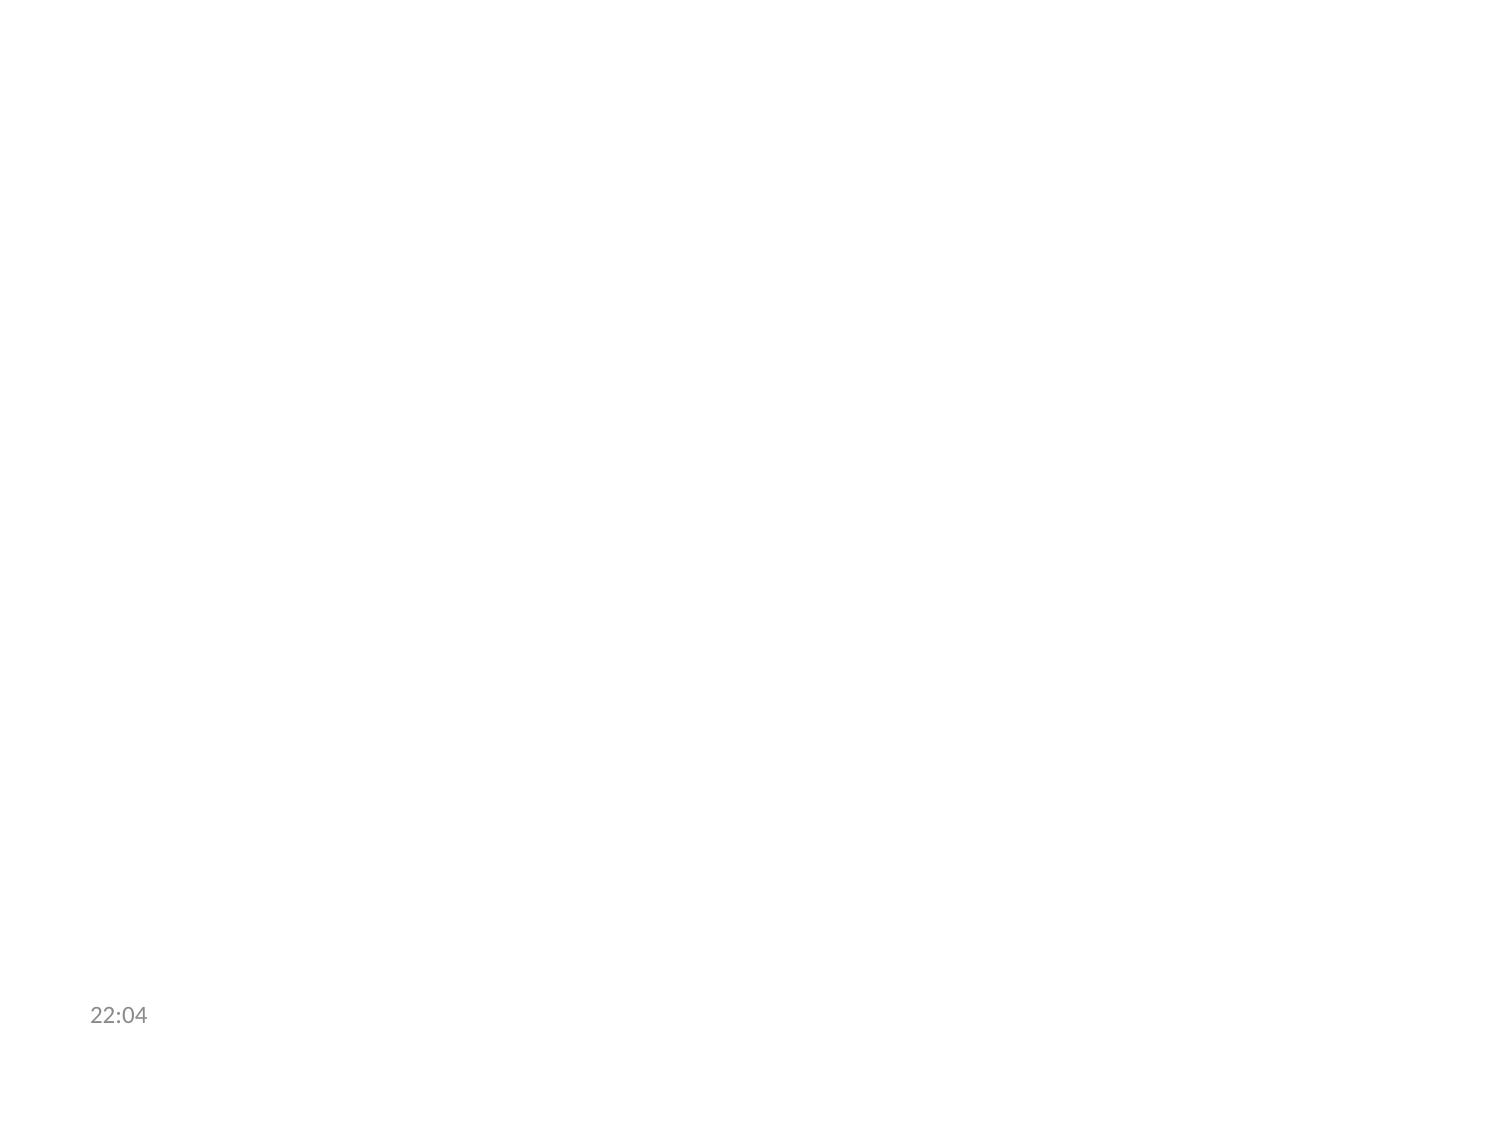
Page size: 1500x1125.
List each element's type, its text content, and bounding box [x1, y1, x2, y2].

text_box 15:35 [75, 983, 425, 1044]
